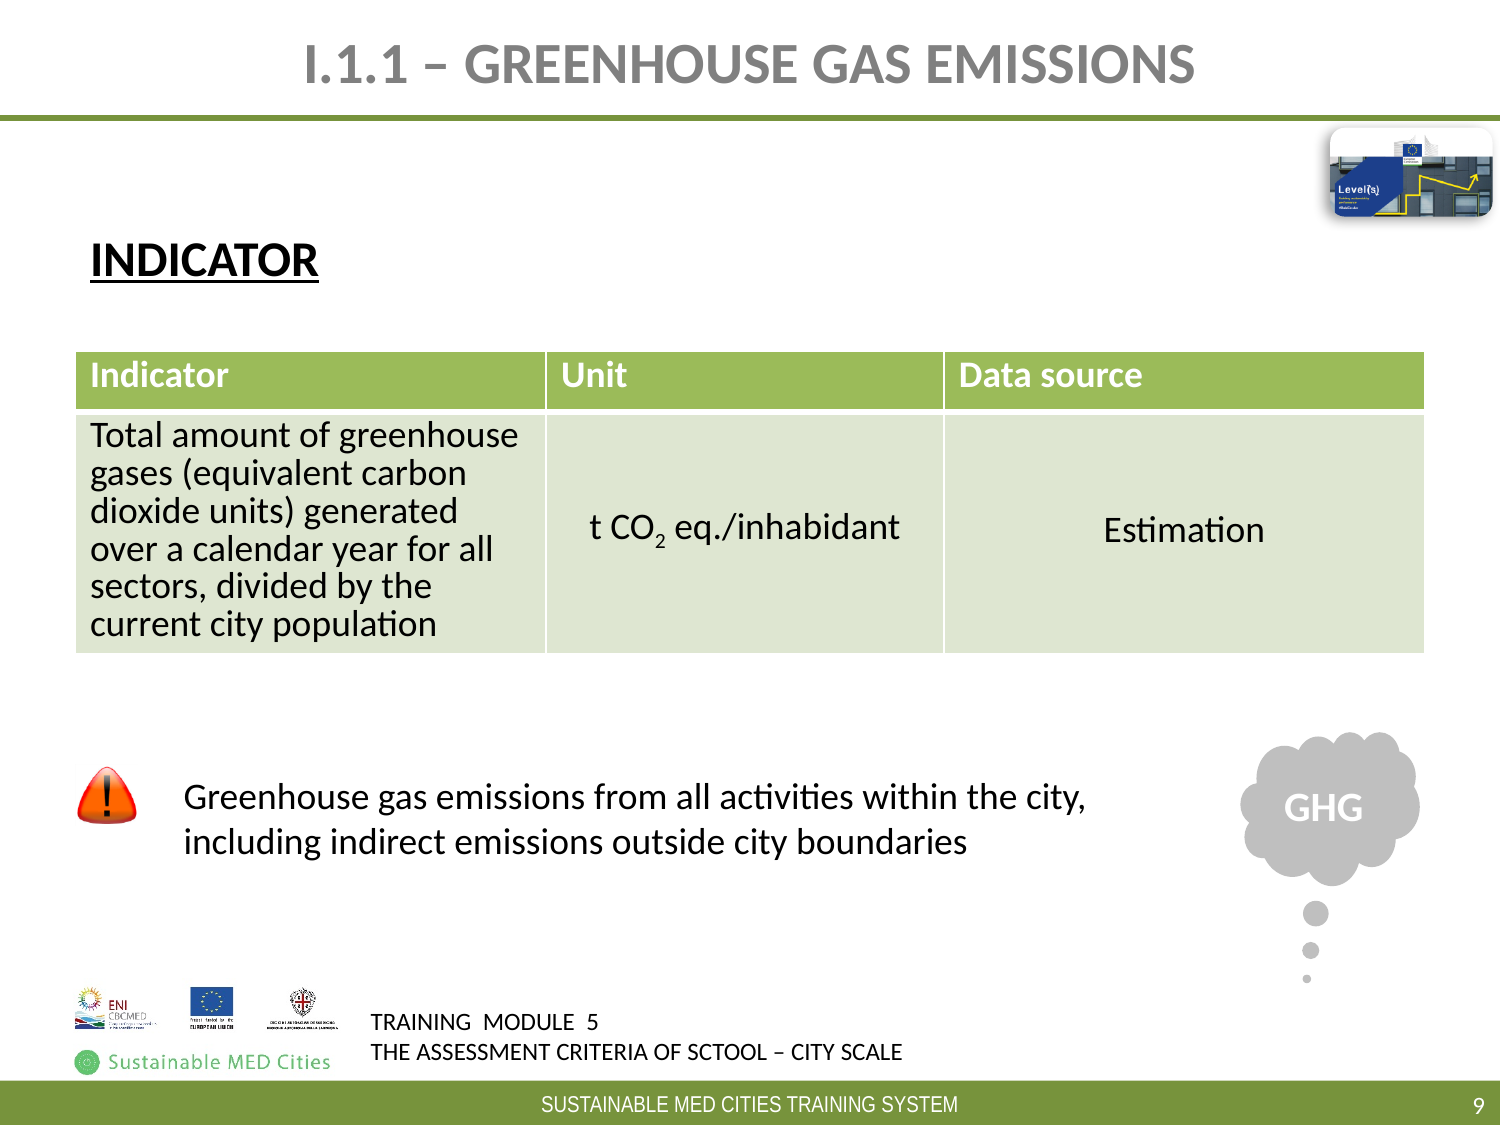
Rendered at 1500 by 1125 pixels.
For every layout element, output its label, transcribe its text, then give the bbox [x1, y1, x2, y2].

text_box Greenhouse gas emissions from all activities within the city, including indirect emissions outside city boundaries [168, 764, 1236, 870]
text_box GHG [1300, 939, 1322, 962]
picture [1329, 127, 1493, 217]
picture [74, 764, 138, 826]
list INDICATOR [75, 655, 1425, 962]
slide_number 9 [1399, 1074, 1500, 1125]
table_header Data source [945, 352, 1424, 409]
table_header Indicator [76, 352, 545, 409]
table_header Unit [547, 352, 943, 409]
text_box GHG [1238, 730, 1422, 889]
text_box GHG [1300, 972, 1314, 986]
list INDICATOR [75, 219, 1425, 350]
text_box GHG [1300, 898, 1331, 929]
picture [62, 978, 356, 1080]
title I.1.1 – GREENHOUSE GAS EMISSIONS [0, 0, 1500, 121]
table_cell Estimation [945, 415, 1424, 653]
table_cell Total amount of greenhouse gases (equivalent carbon dioxide units) generated over a calendar year for all sectors, divided by the current city population [76, 415, 545, 653]
table_cell t CO2 eq./inhabidant [547, 415, 943, 653]
